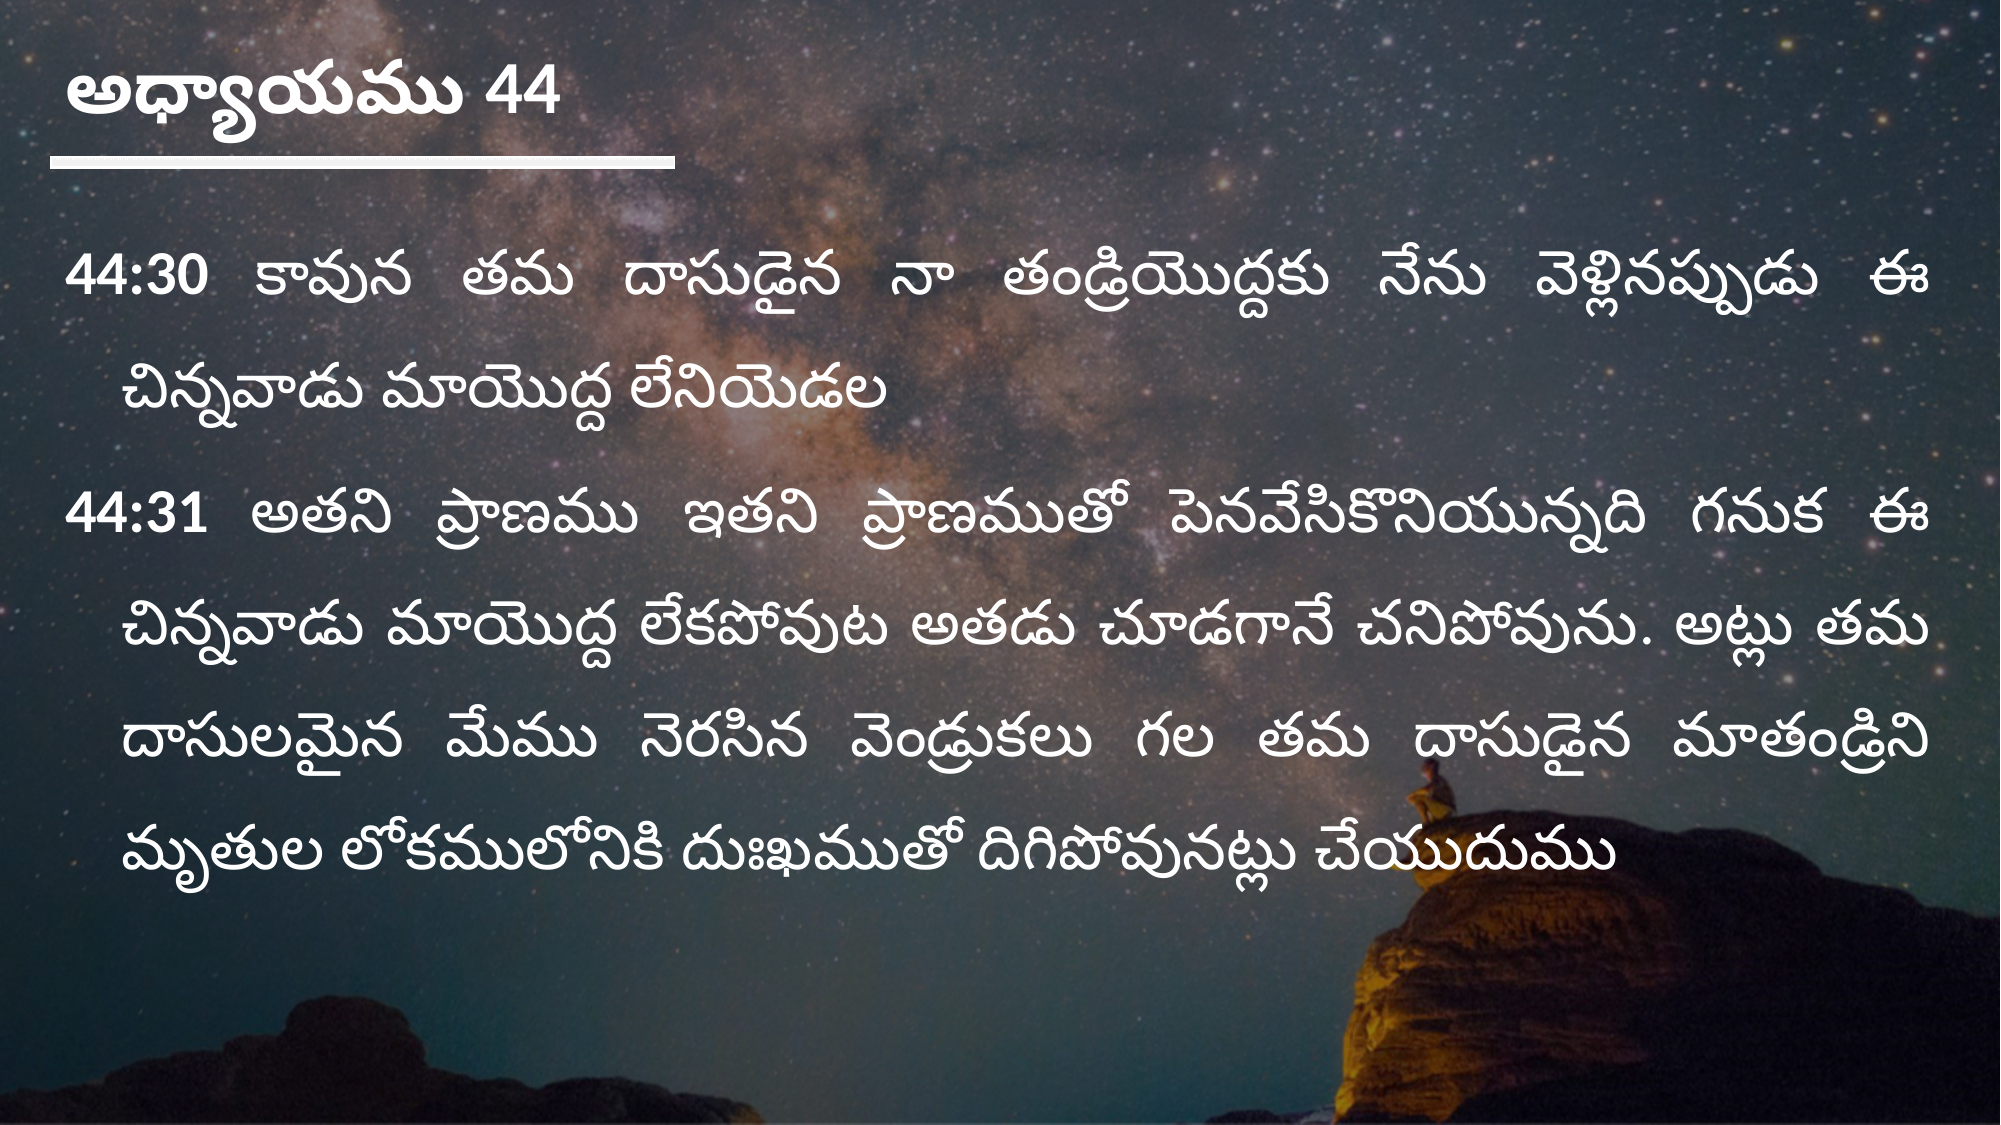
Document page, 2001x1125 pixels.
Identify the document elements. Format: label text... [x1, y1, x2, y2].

picture [0, 0, 2000, 1125]
title అధ్యాయము 44 [50, 0, 1925, 167]
list 44:30 కావున తమ దాసుడైన నా తండ్రియొద్దకు నేను వెళ్లినప్పుడు ఈ చిన్నవాడు మాయొద్ద లేనియెడల 44:31 అతని ప్రాణము ఇతని ప్రాణముతో పెనవేసికొనియున్నది గనుక ఈ చిన్నవాడు మాయొద్ద లేకపోవుట అతడు చూడగానే చనిపోవును. అట్లు తమ దాసులమైన మేము నెరసిన వెండ్రుకలు గల తమ దాసుడైన మాతండ్రిని మృతుల లోకములోనికి దుఃఖముతో దిగిపోవునట్లు చేయుదుము [50, 187, 1946, 1063]
